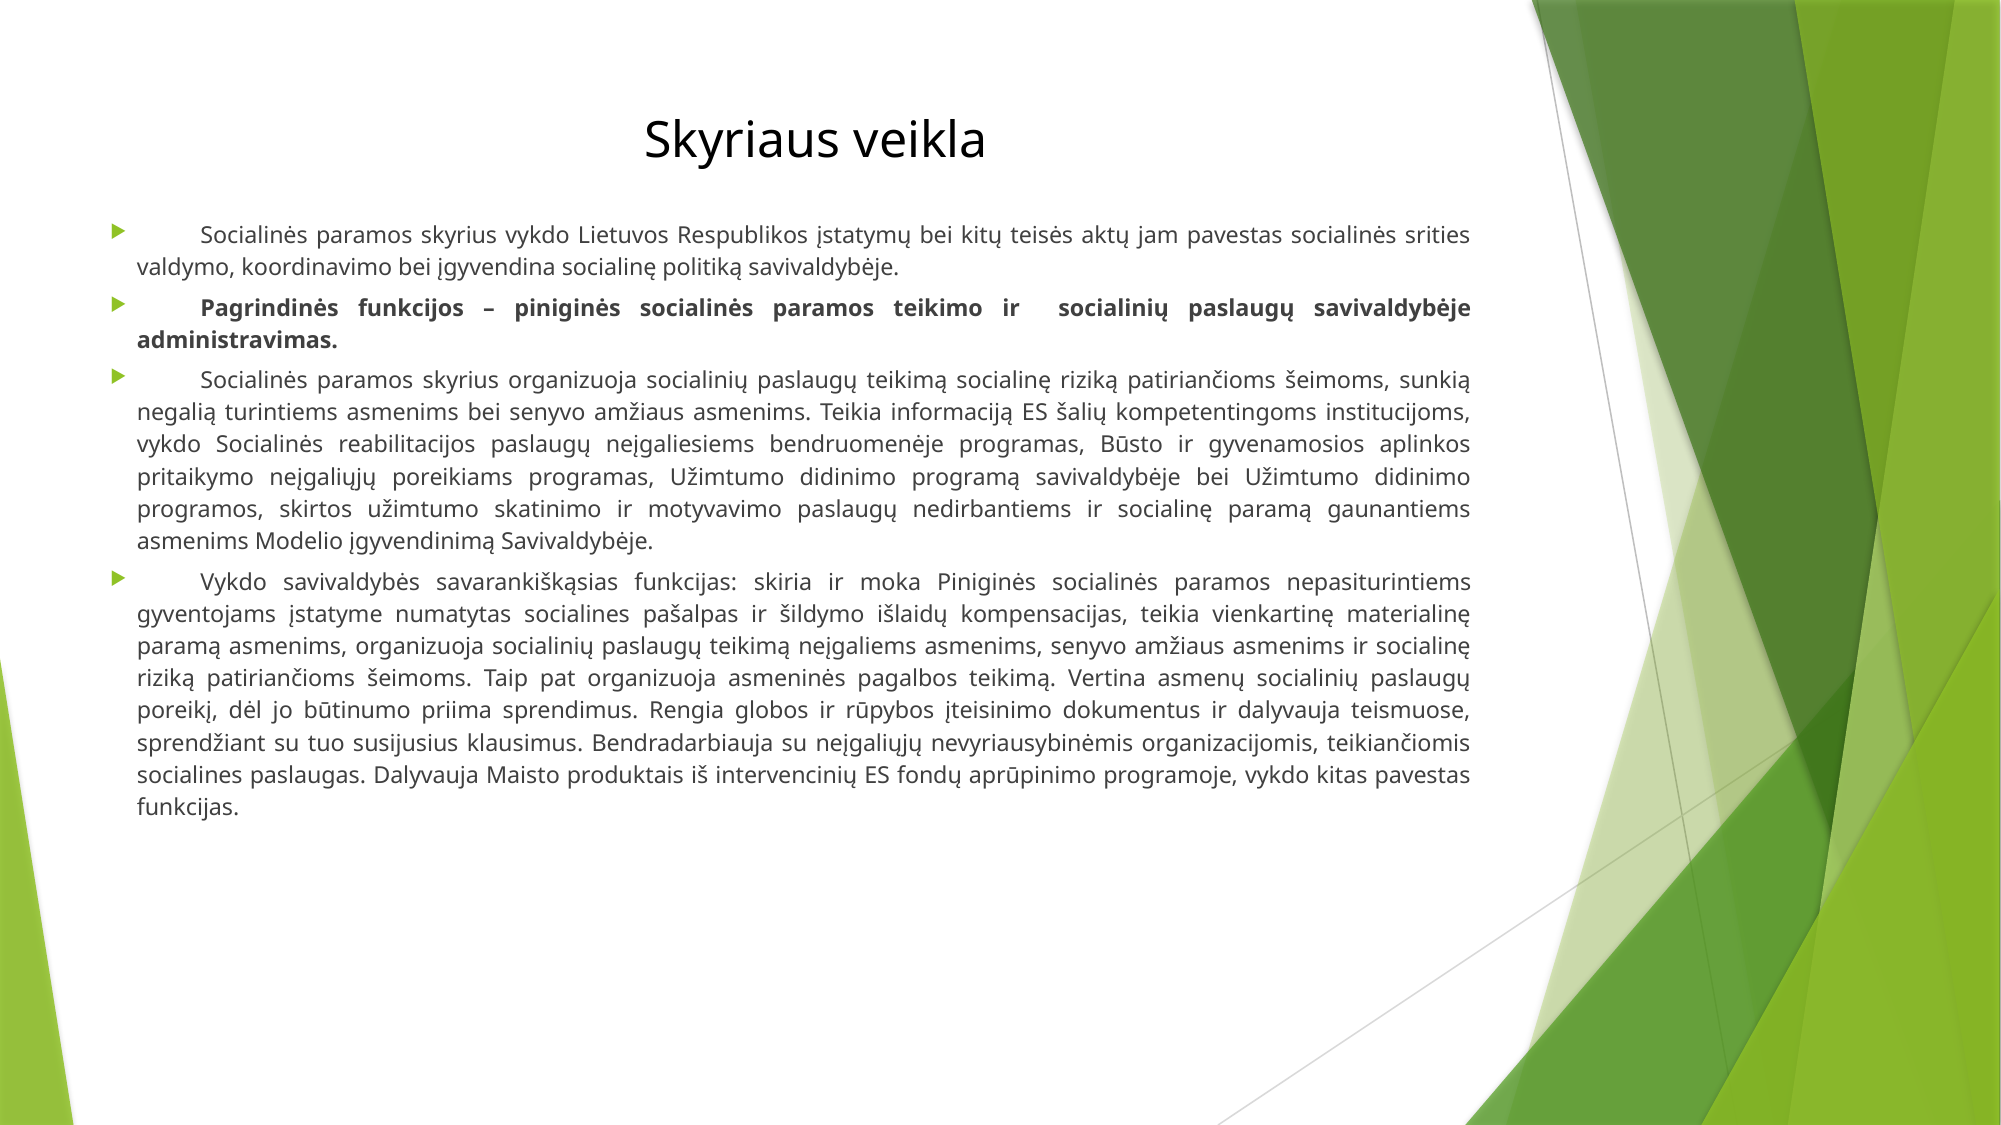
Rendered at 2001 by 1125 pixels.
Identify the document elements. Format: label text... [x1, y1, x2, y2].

title Skyriaus veikla [111, 99, 1522, 317]
list Socialinės paramos skyrius vykdo Lietuvos Respublikos įstatymų bei kitų teisės aktų jam pavestas socialinės srities valdymo, koordinavimo bei įgyvendina socialinę politiką savivaldybėje. Pagrindinės funkcijos – piniginės socialinės paramos teikimo ir socialinių paslaugų savivaldybėje administravimas. Socialinės paramos skyrius organizuoja socialinių paslaugų teikimą socialinę riziką patiriančioms šeimoms, sunkią negalią turintiems asmenims bei senyvo amžiaus asmenims. Teikia informaciją ES šalių kompetentingoms institucijoms, vykdo Socialinės reabilitacijos paslaugų neįgaliesiems bendruomenėje programas, Būsto ir gyvenamosios aplinkos pritaikymo neįgaliųjų poreikiams programas, Užimtumo didinimo programą savivaldybėje bei Užimtumo didinimo programos, skirtos užimtumo skatinimo ir motyvavimo paslaugų nedirbantiems ir socialinę paramą gaunantiems asmenims Modelio įgyvendinimą Savivaldybėje. Vykdo savivaldybės savarankiškąsias funkcijas: skiria ir moka Piniginės socialinės paramos nepasiturintiems gyventojams įstatyme numatytas socialines pašalpas ir šildymo išlaidų kompensacijas, teikia vienkartinę materialinę paramą asmenims, organizuoja socialinių paslaugų teikimą neįgaliems asmenims, senyvo amžiaus asmenims ir socialinę riziką patiriančioms šeimoms. Taip pat organizuoja asmeninės pagalbos teikimą. Vertina asmenų socialinių paslaugų poreikį, dėl jo būtinumo priima sprendimus. Rengia globos ir rūpybos įteisinimo dokumentus ir dalyvauja teismuose, sprendžiant su tuo susijusius klausimus. Bendradarbiauja su neįgaliųjų nevyriausybinėmis organizacijomis, teikiančiomis socialines paslaugas. Dalyvauja Maisto produktais iš intervencinių ES fondų aprūpinimo programoje, vykdo kitas pavestas funkcijas. [76, 208, 1488, 845]
